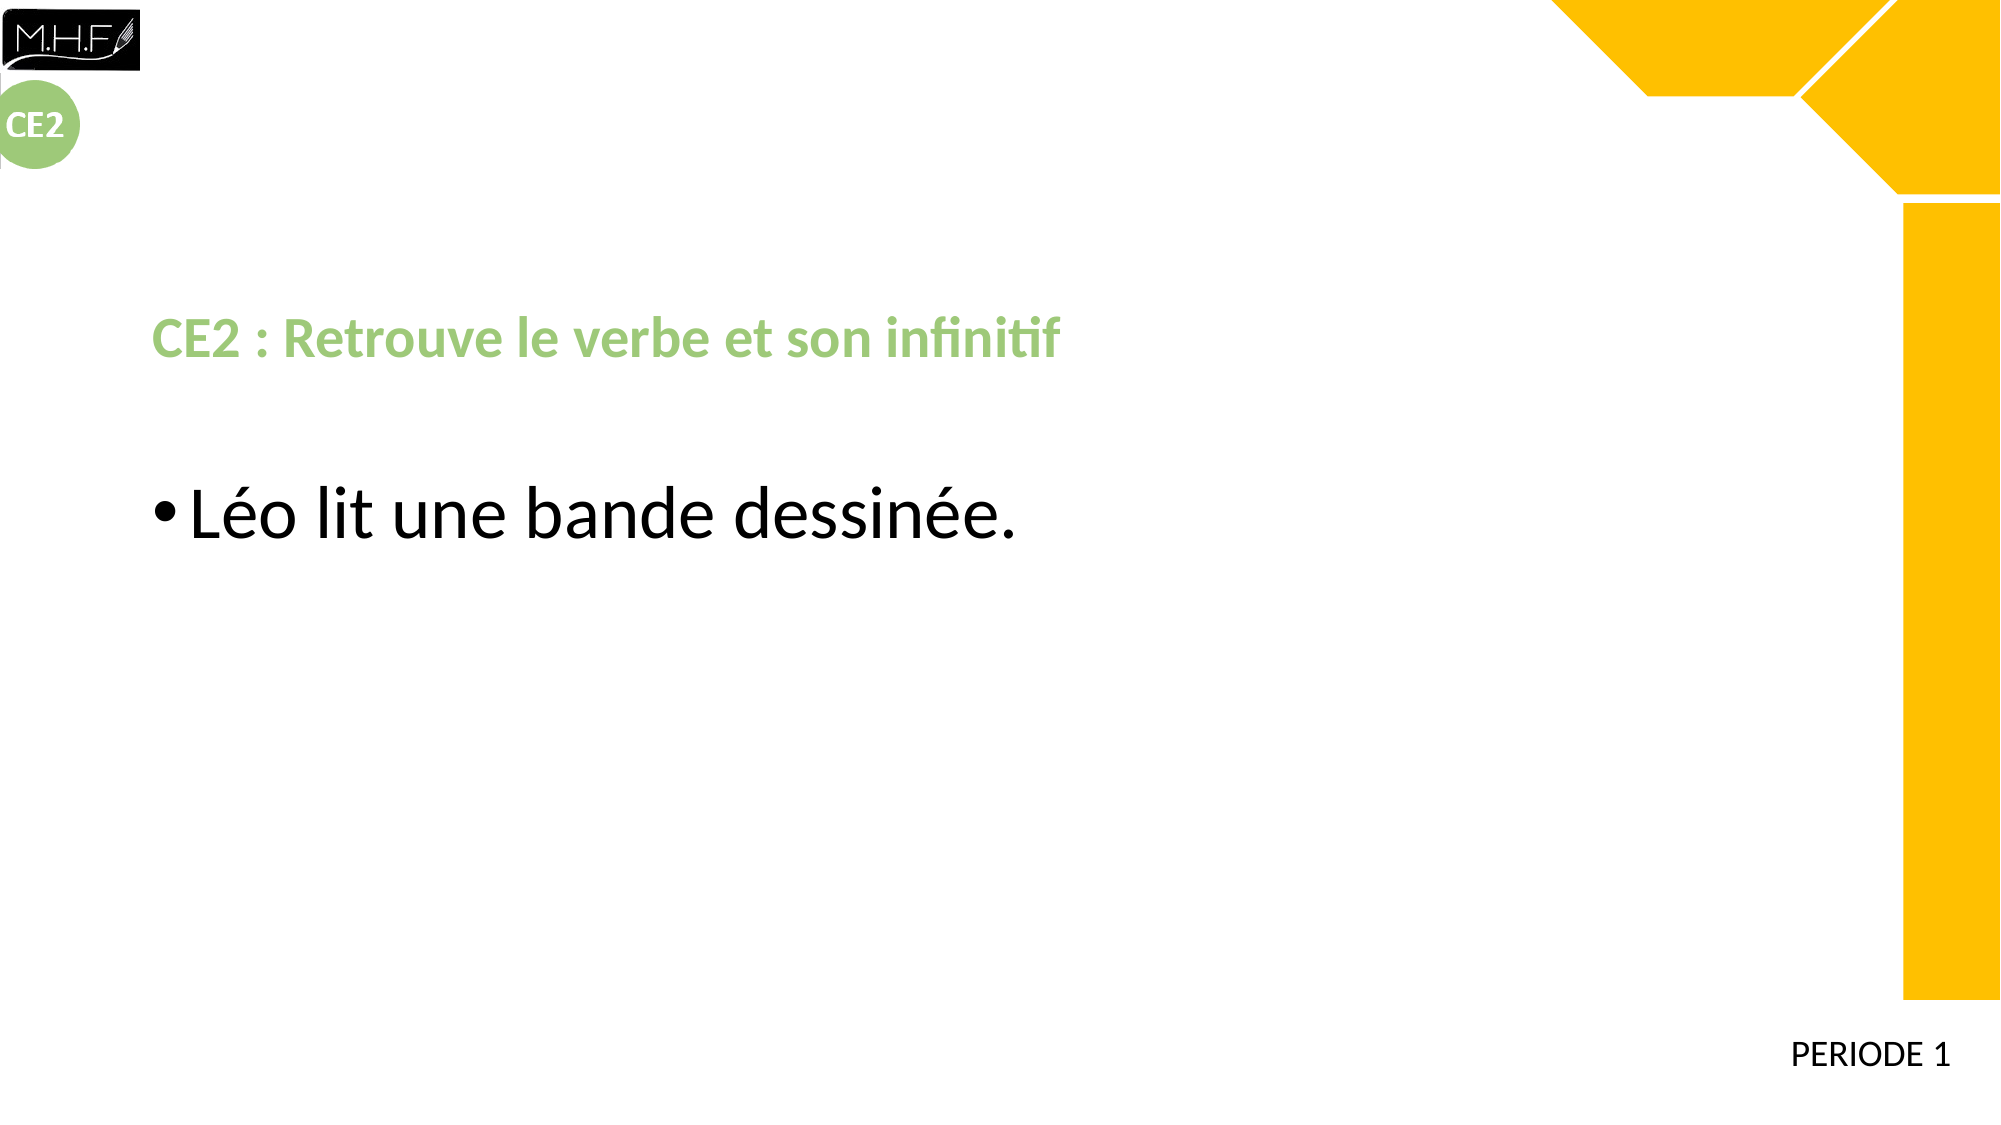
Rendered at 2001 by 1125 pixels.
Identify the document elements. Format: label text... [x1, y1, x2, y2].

text_box [1902, 202, 2000, 1001]
text_box [1549, 0, 1892, 98]
text_box PERIODE 1 [1362, 1021, 1967, 1082]
text_box [1799, 0, 2000, 196]
picture [0, 7, 140, 169]
list CE2 : Retrouve le verbe et son infinitif Léo lit une bande dessinée. [137, 299, 1863, 1014]
